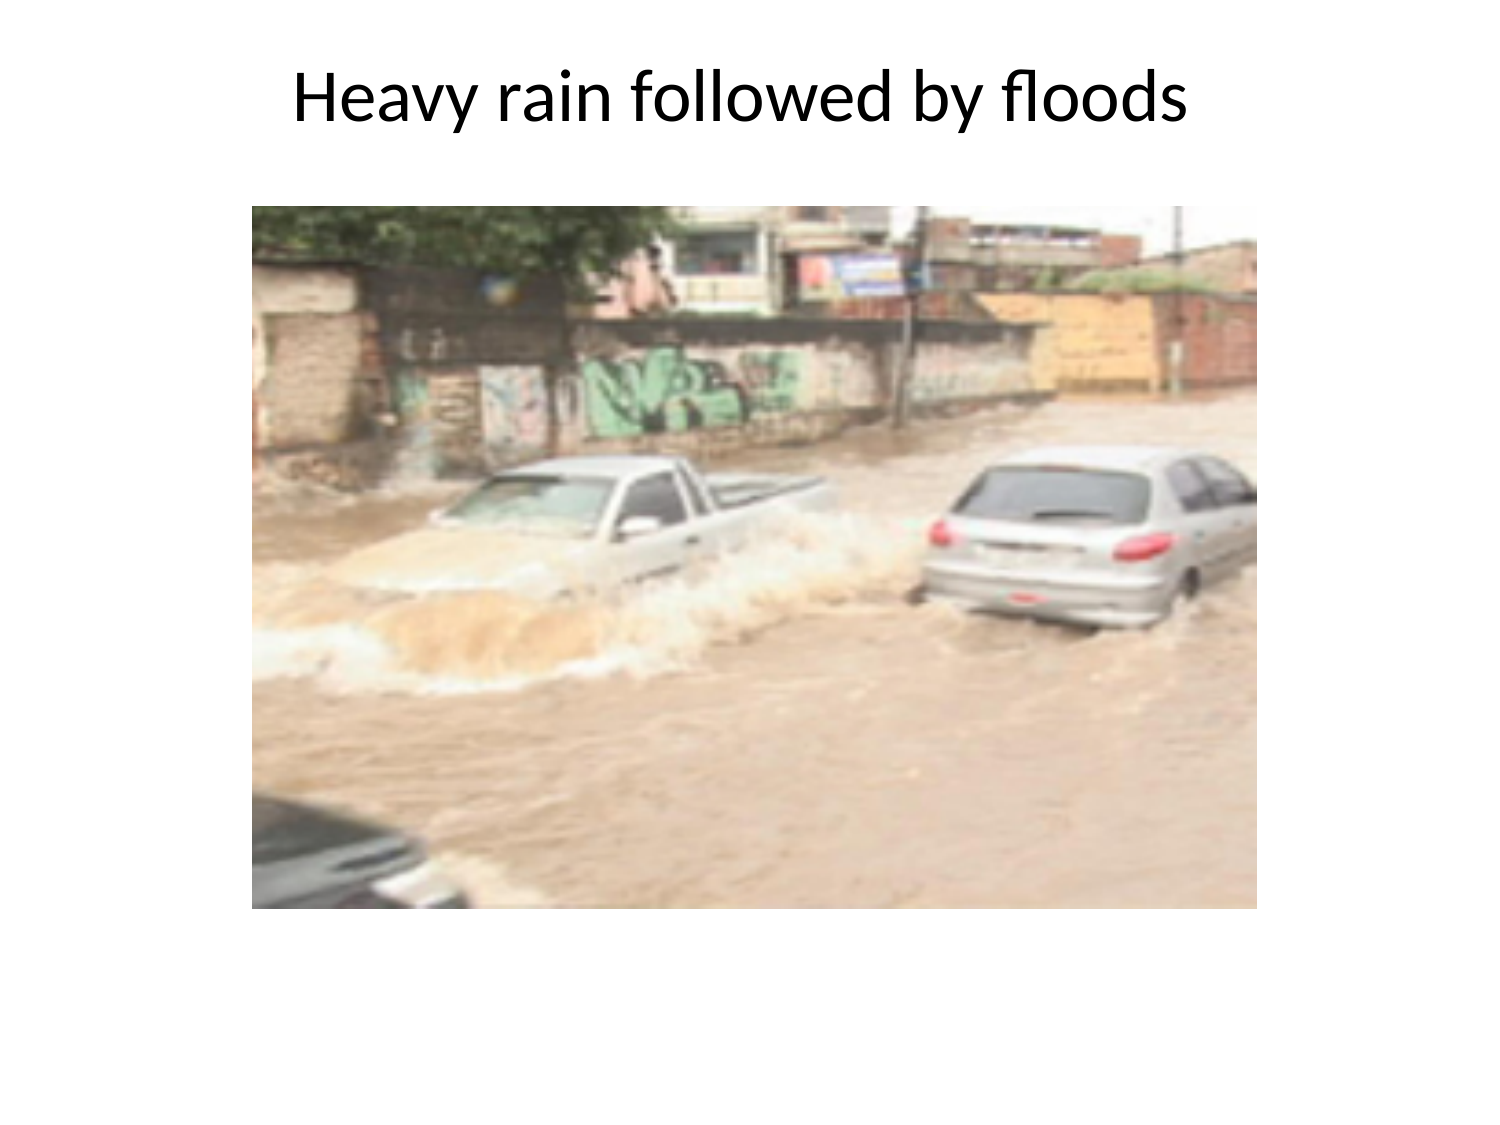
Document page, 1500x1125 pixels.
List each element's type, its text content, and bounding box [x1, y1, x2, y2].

title Heavy rain followed by floods [90, 17, 1410, 165]
picture [251, 206, 1257, 909]
